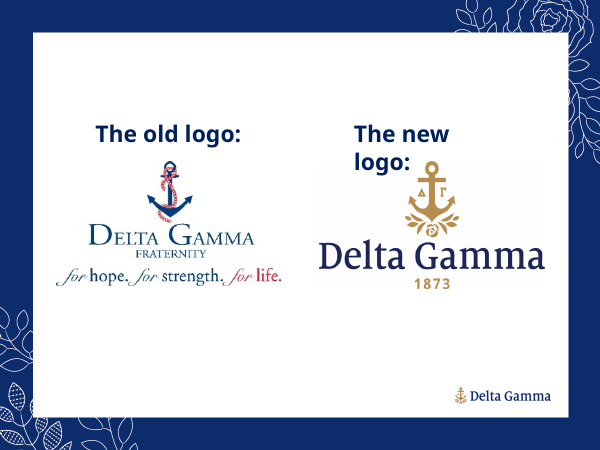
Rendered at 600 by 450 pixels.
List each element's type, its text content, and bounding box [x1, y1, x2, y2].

picture [0, 0, 600, 450]
text_box The new logo: [339, 112, 525, 160]
text_box The old logo: [80, 112, 257, 155]
